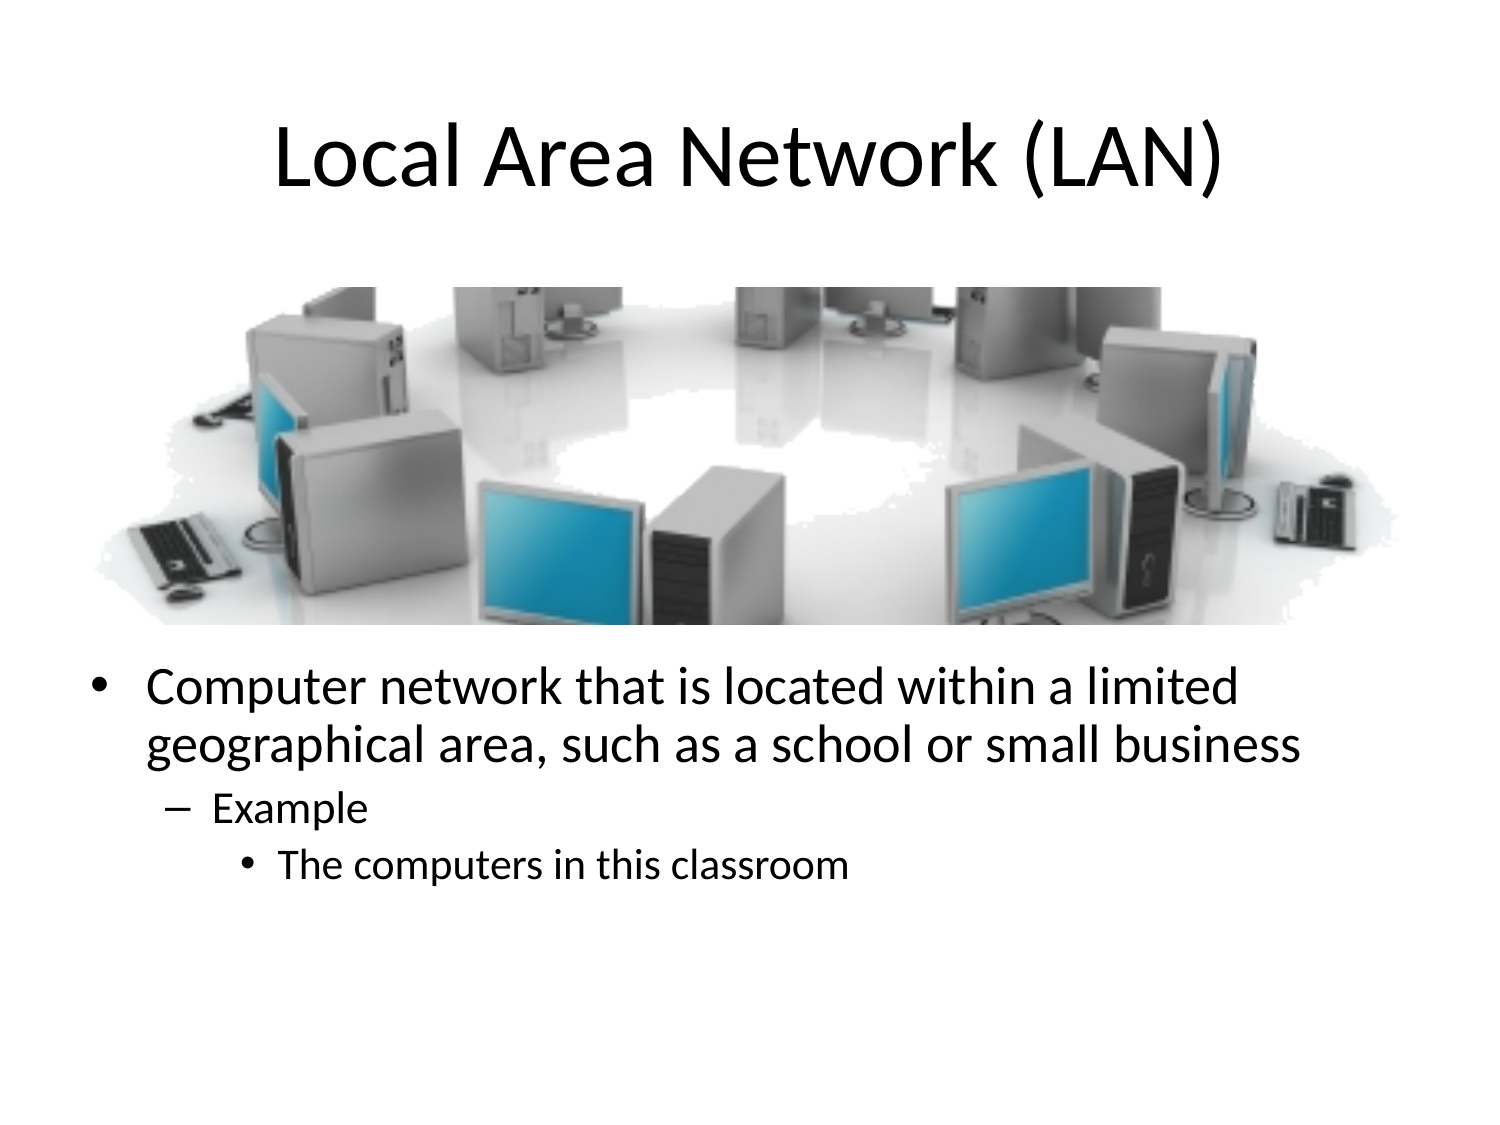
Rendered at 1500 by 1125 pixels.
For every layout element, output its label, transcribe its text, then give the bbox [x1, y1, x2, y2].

list Computer network that is located within a limited geographical area, such as a school or small business Example The computers in this classroom [75, 650, 1388, 988]
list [92, 287, 1406, 626]
title Local Area Network (LAN) [94, 50, 1407, 250]
